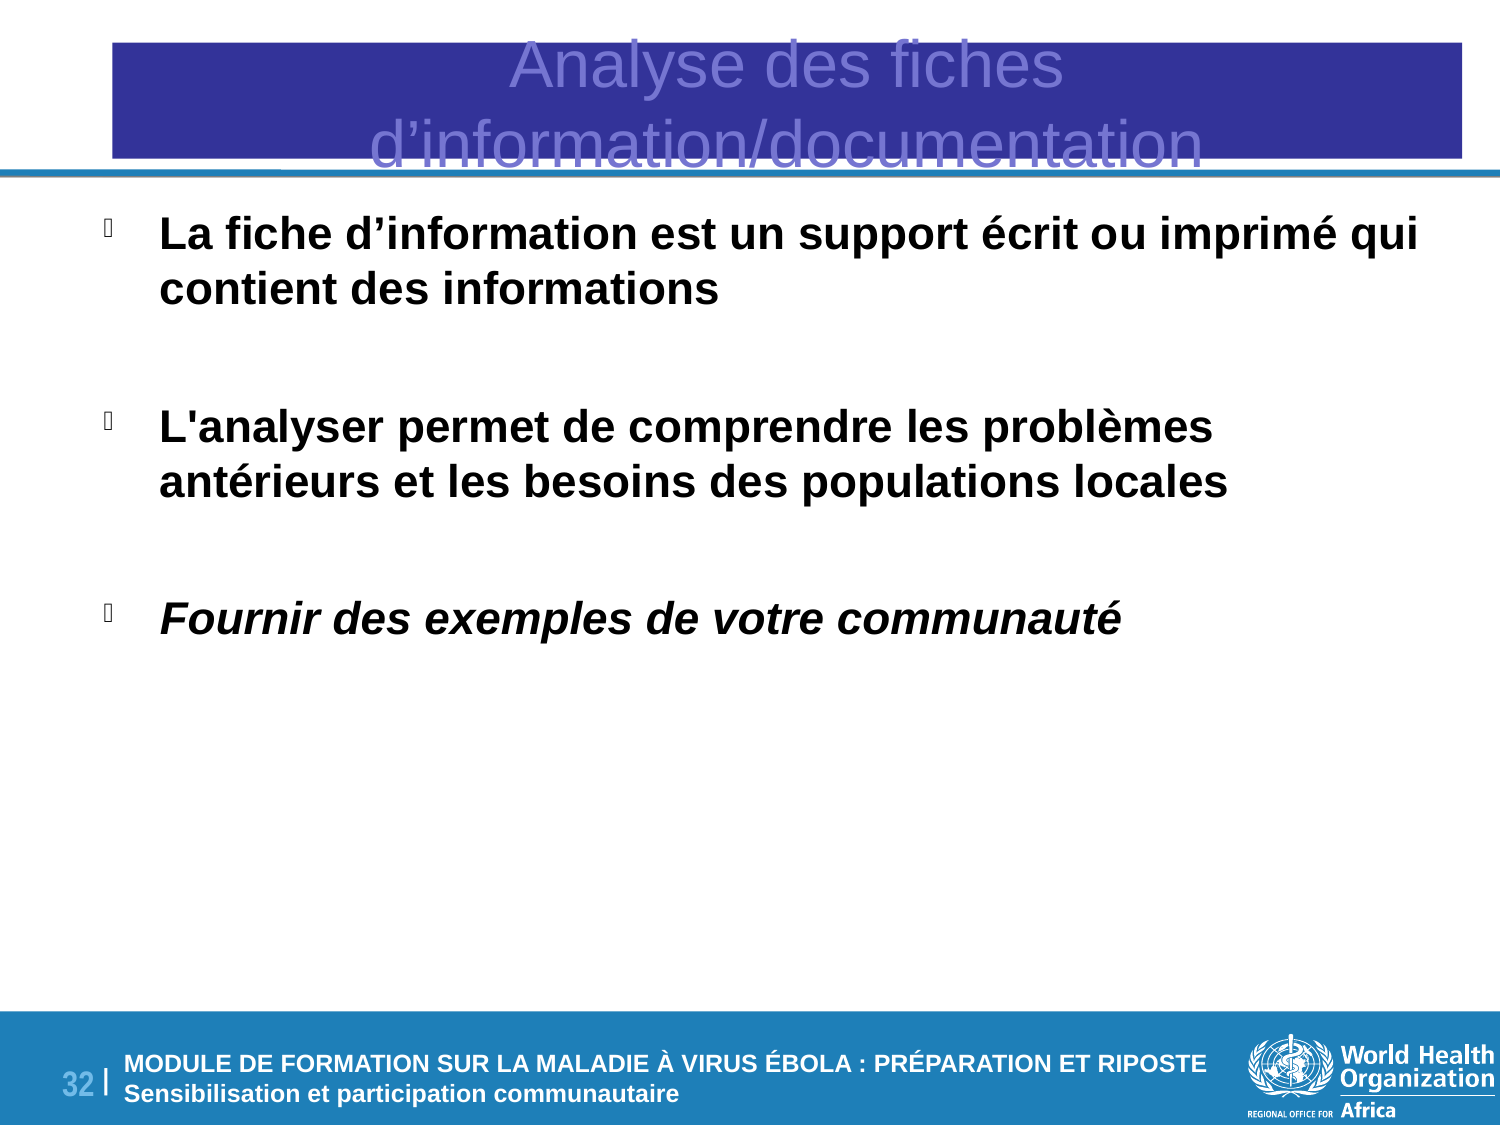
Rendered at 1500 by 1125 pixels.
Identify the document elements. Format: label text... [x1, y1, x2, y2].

list La fiche d’information est un support écrit ou imprimé qui contient des informations L'analyser permet de comprendre les problèmes antérieurs et les besoins des populations locales Fournir des exemples de votre communauté [88, 196, 1439, 1005]
title Analyse des fiches d’information/documentation [112, 42, 1463, 159]
